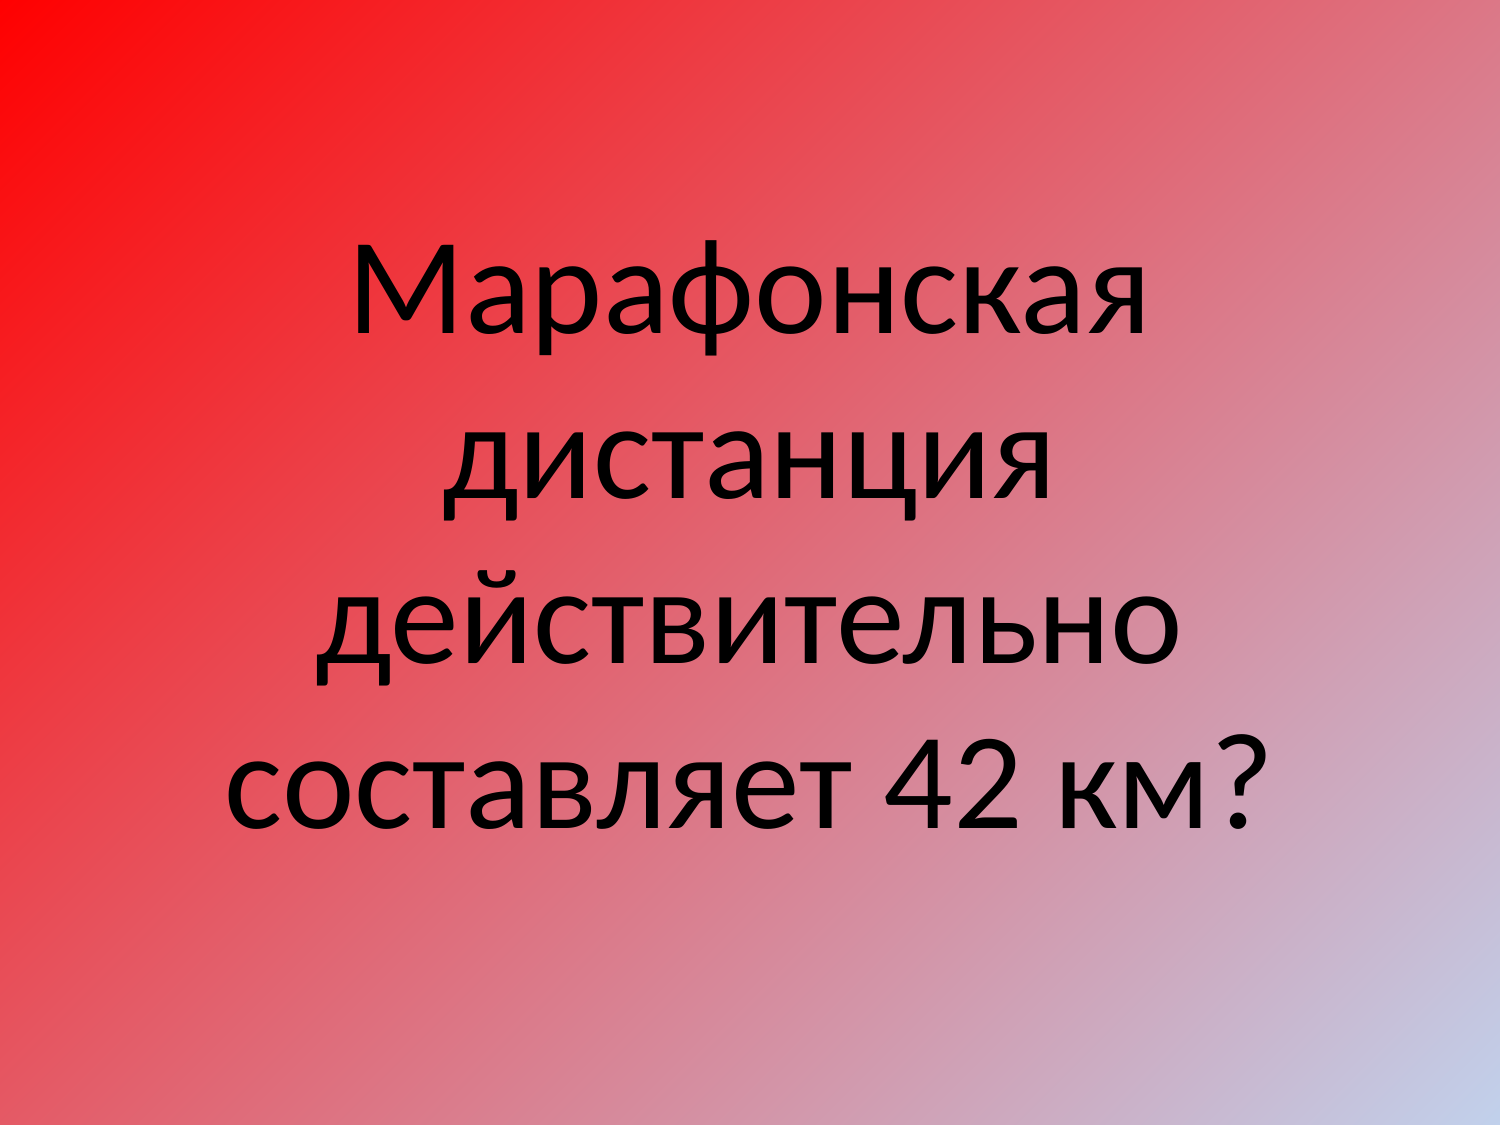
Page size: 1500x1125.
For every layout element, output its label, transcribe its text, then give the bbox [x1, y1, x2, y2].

title Марафонская дистанция действительно составляет 42 км? [75, 45, 1425, 1008]
